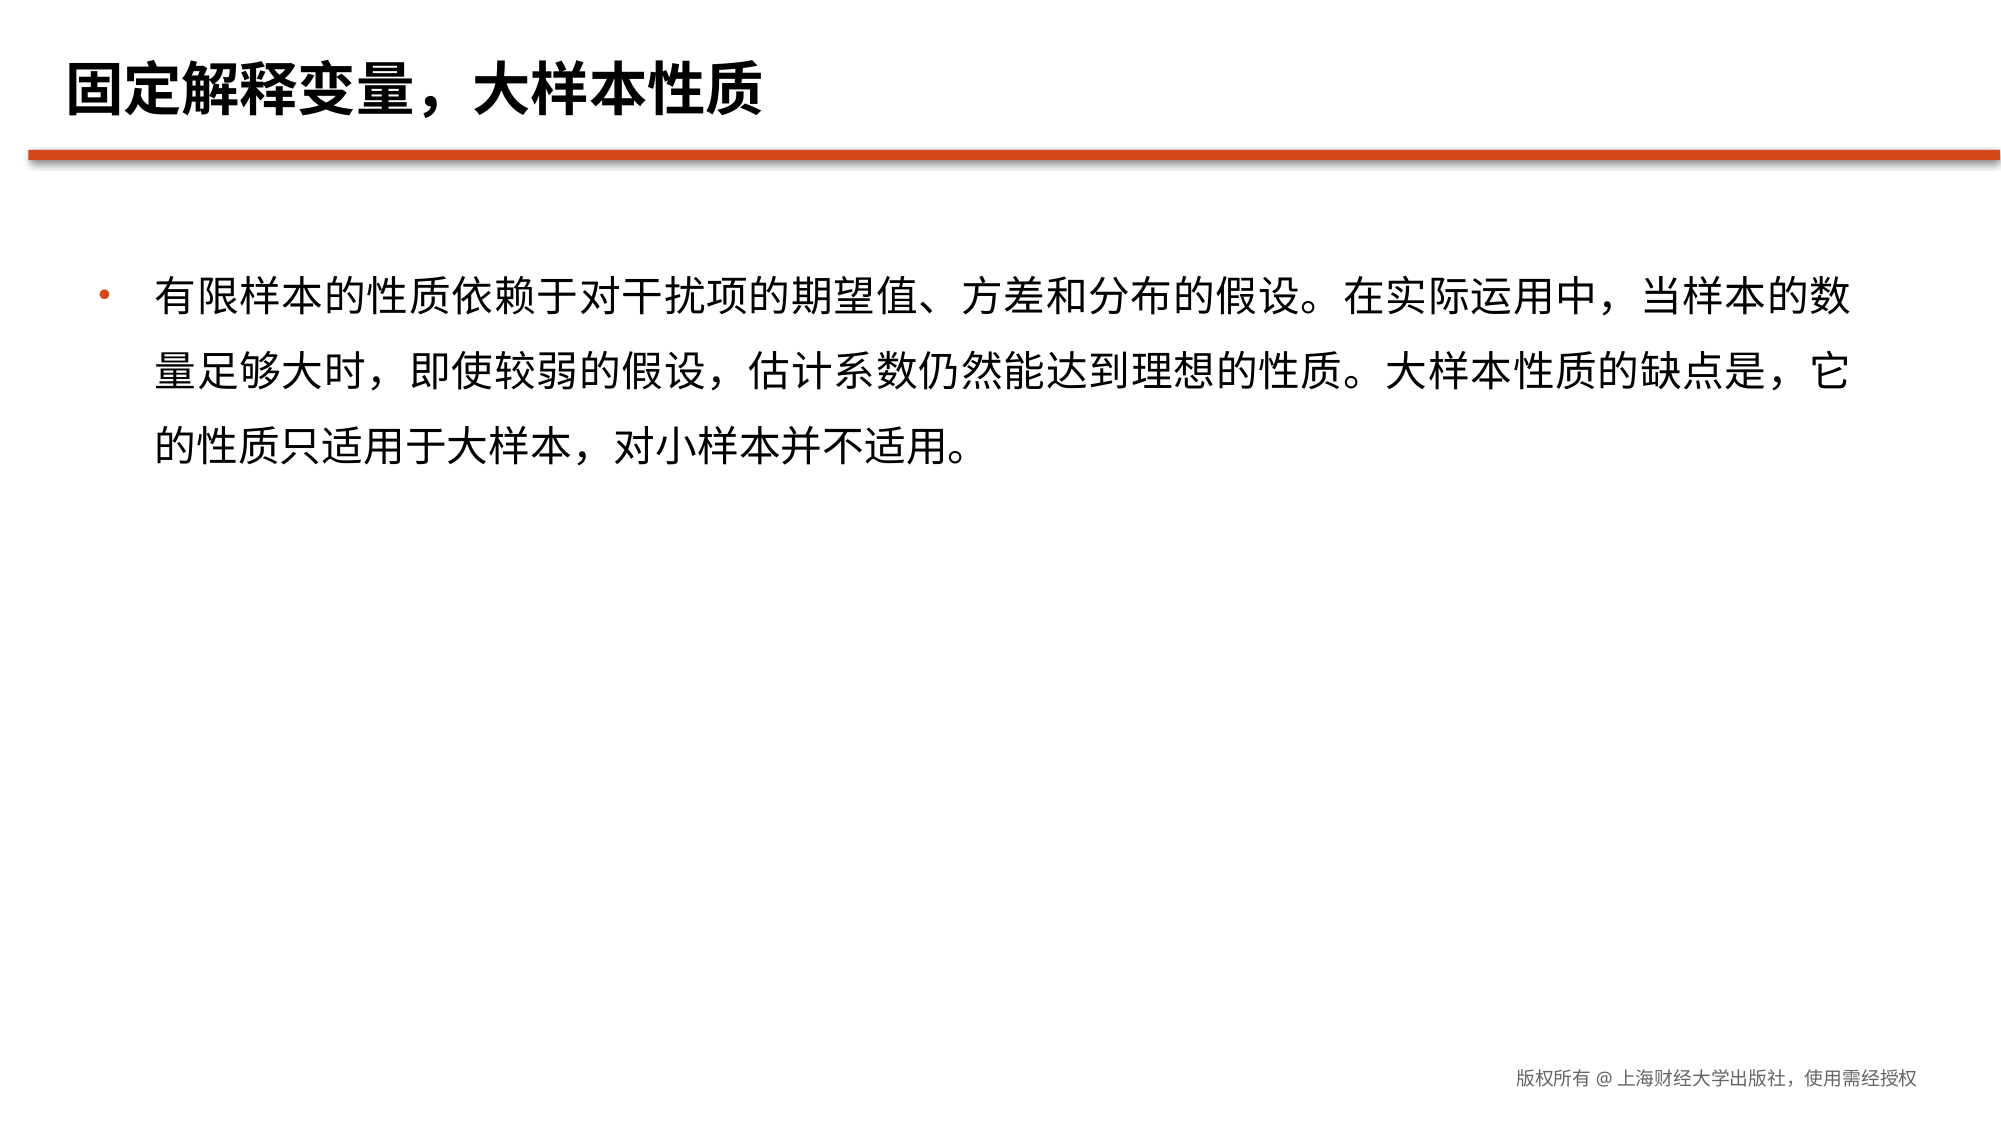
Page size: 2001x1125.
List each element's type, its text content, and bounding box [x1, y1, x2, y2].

list 有限样本的性质依赖于对干扰项的期望值、方差和分布的假设。在实际运用中，当样本的数量足够大时，即使较弱的假设，估计系数仍然能达到理想的性质。大样本性质的缺点是，它的性质只适用于大样本，对小样本并不适用。 [83, 174, 1867, 1032]
title 固定解释变量，大样本性质 [50, 50, 1825, 138]
footer 版权所有@上海财经大学出版社，使用需经授权 [1483, 1046, 1950, 1109]
